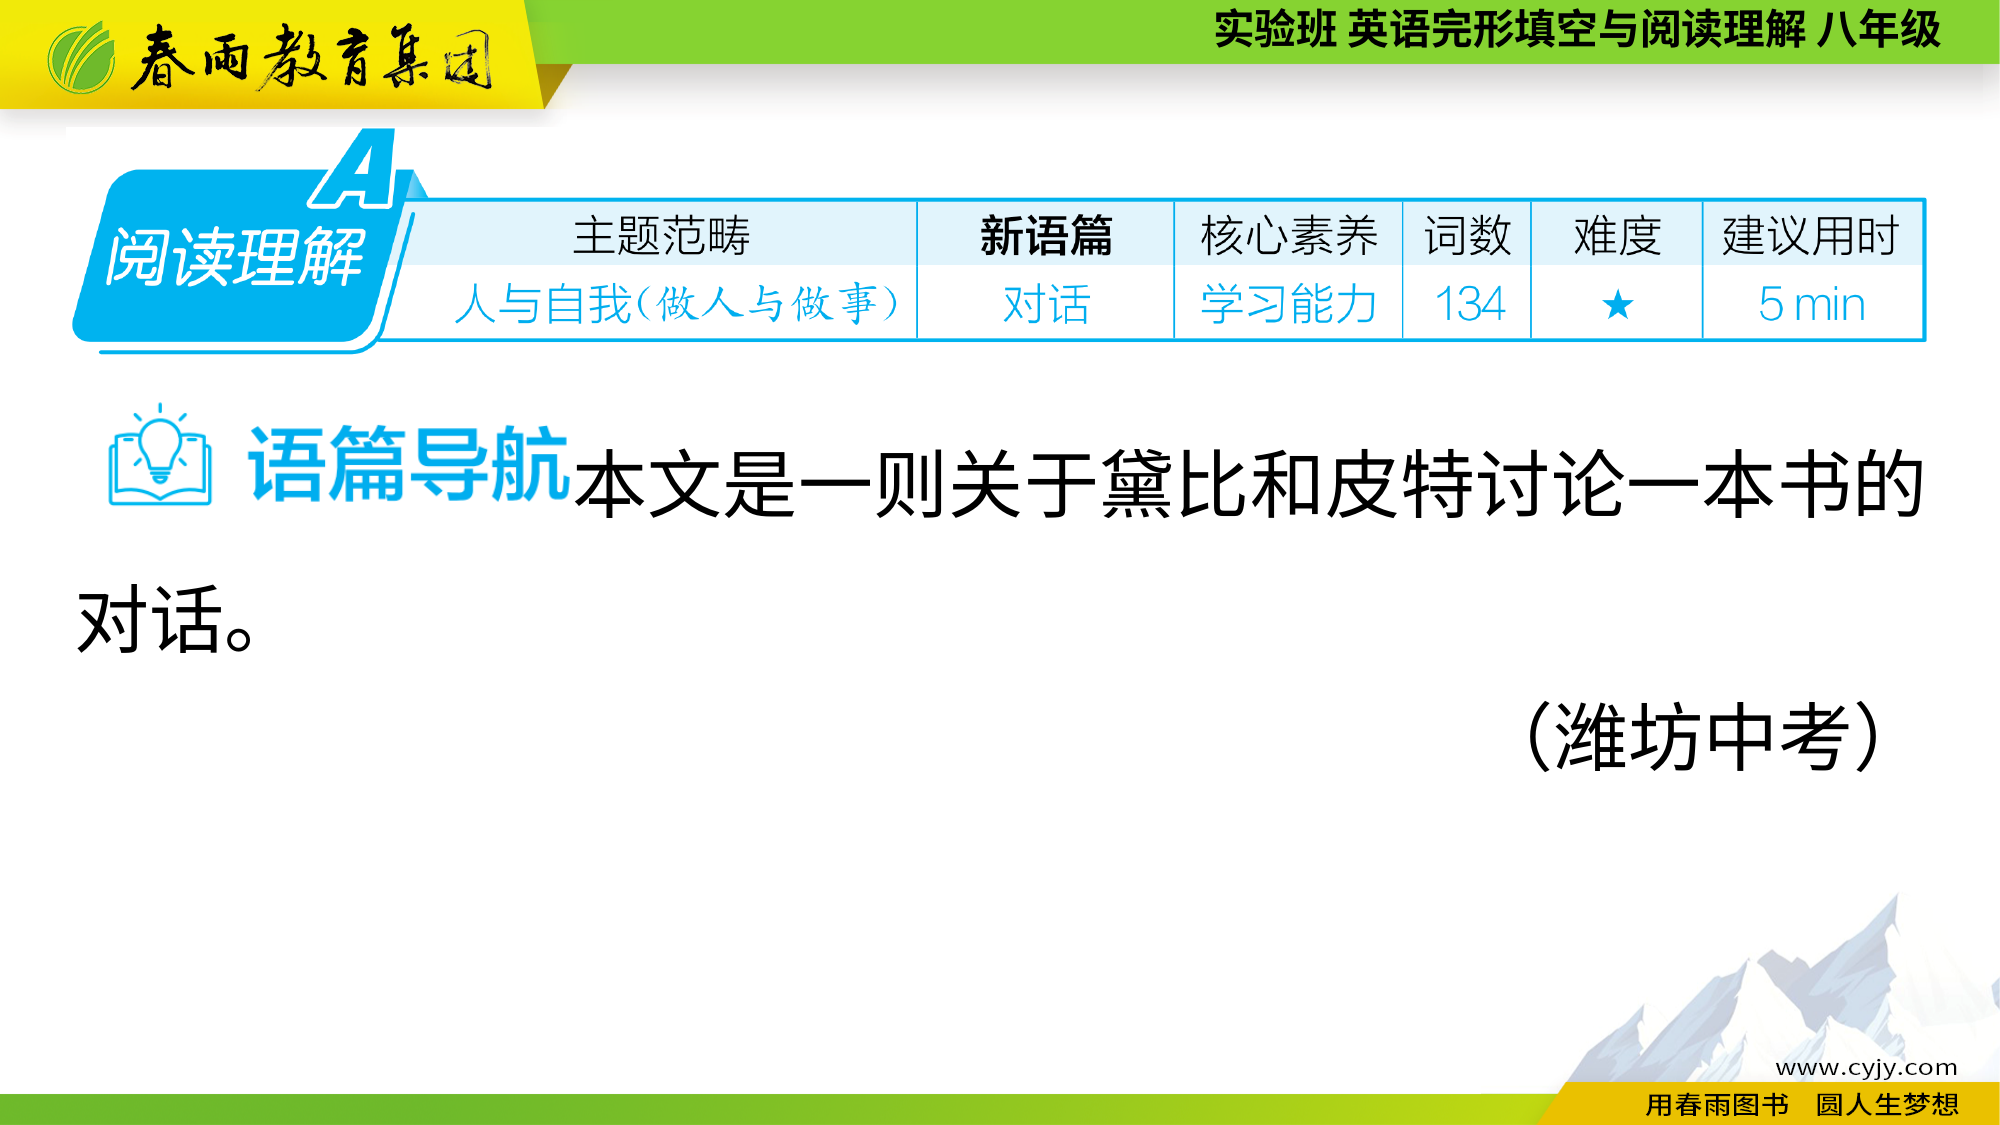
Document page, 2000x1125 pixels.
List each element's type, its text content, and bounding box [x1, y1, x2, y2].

list 本文是一则关于黛比和皮特讨论一本书的对话。 [59, 385, 1944, 637]
picture [0, 0, 2000, 1125]
text_box （潍坊中考） [59, 637, 1944, 788]
